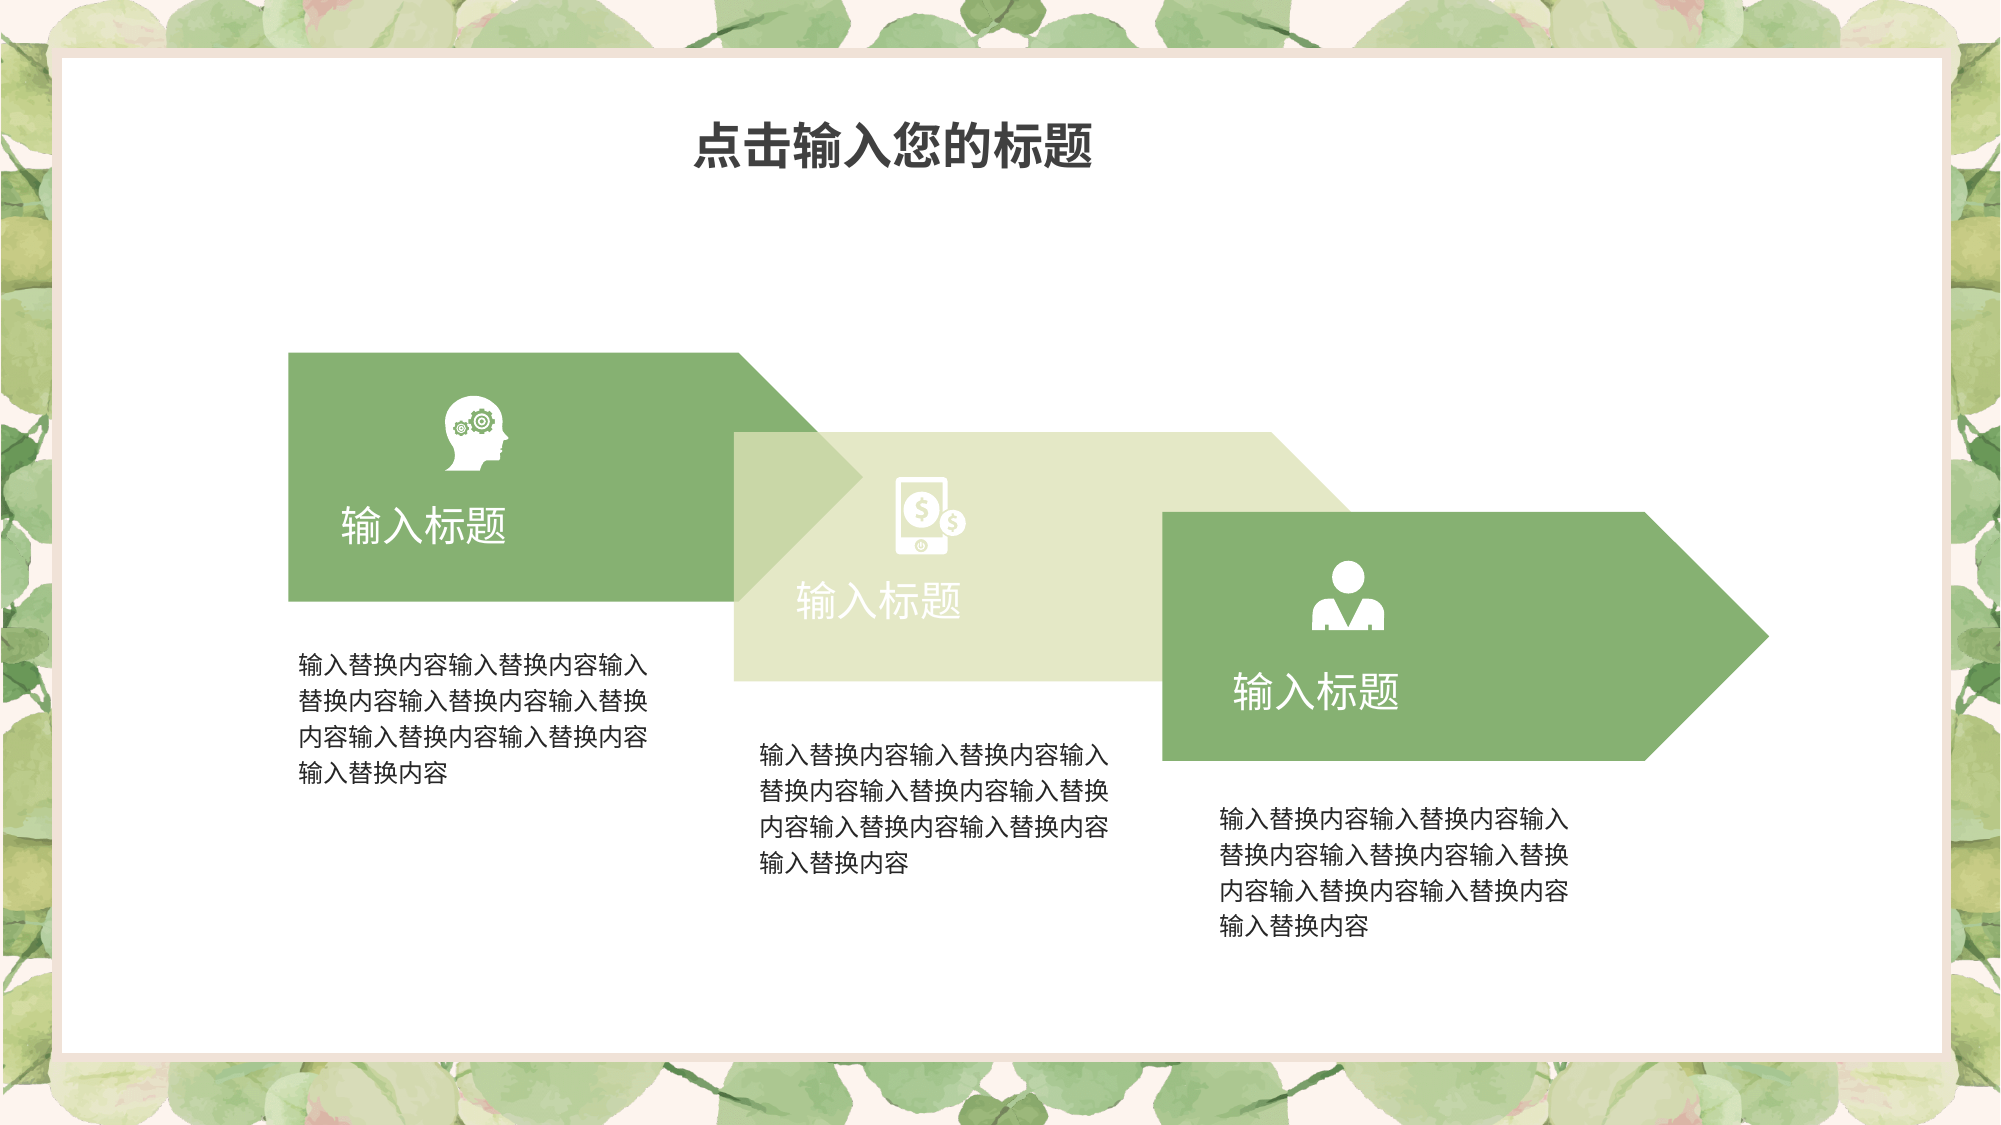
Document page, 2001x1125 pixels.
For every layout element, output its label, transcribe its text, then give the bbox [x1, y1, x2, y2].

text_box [1162, 511, 1770, 761]
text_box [733, 432, 1396, 682]
text_box 输入替换内容输入替换内容输入替换内容输入替换内容输入替换内容输入替换内容输入替换内容输入替换内容 [1205, 789, 1592, 985]
text_box 输入替换内容输入替换内容输入替换内容输入替换内容输入替换内容输入替换内容输入替换内容输入替换内容 [744, 726, 1132, 921]
text_box 输入替换内容输入替换内容输入替换内容输入替换内容输入替换内容输入替换内容输入替换内容输入替换内容 [283, 636, 671, 831]
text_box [288, 352, 864, 602]
picture [2, 1, 2001, 1125]
text_box 点击输入您的标题 [693, 113, 1307, 175]
